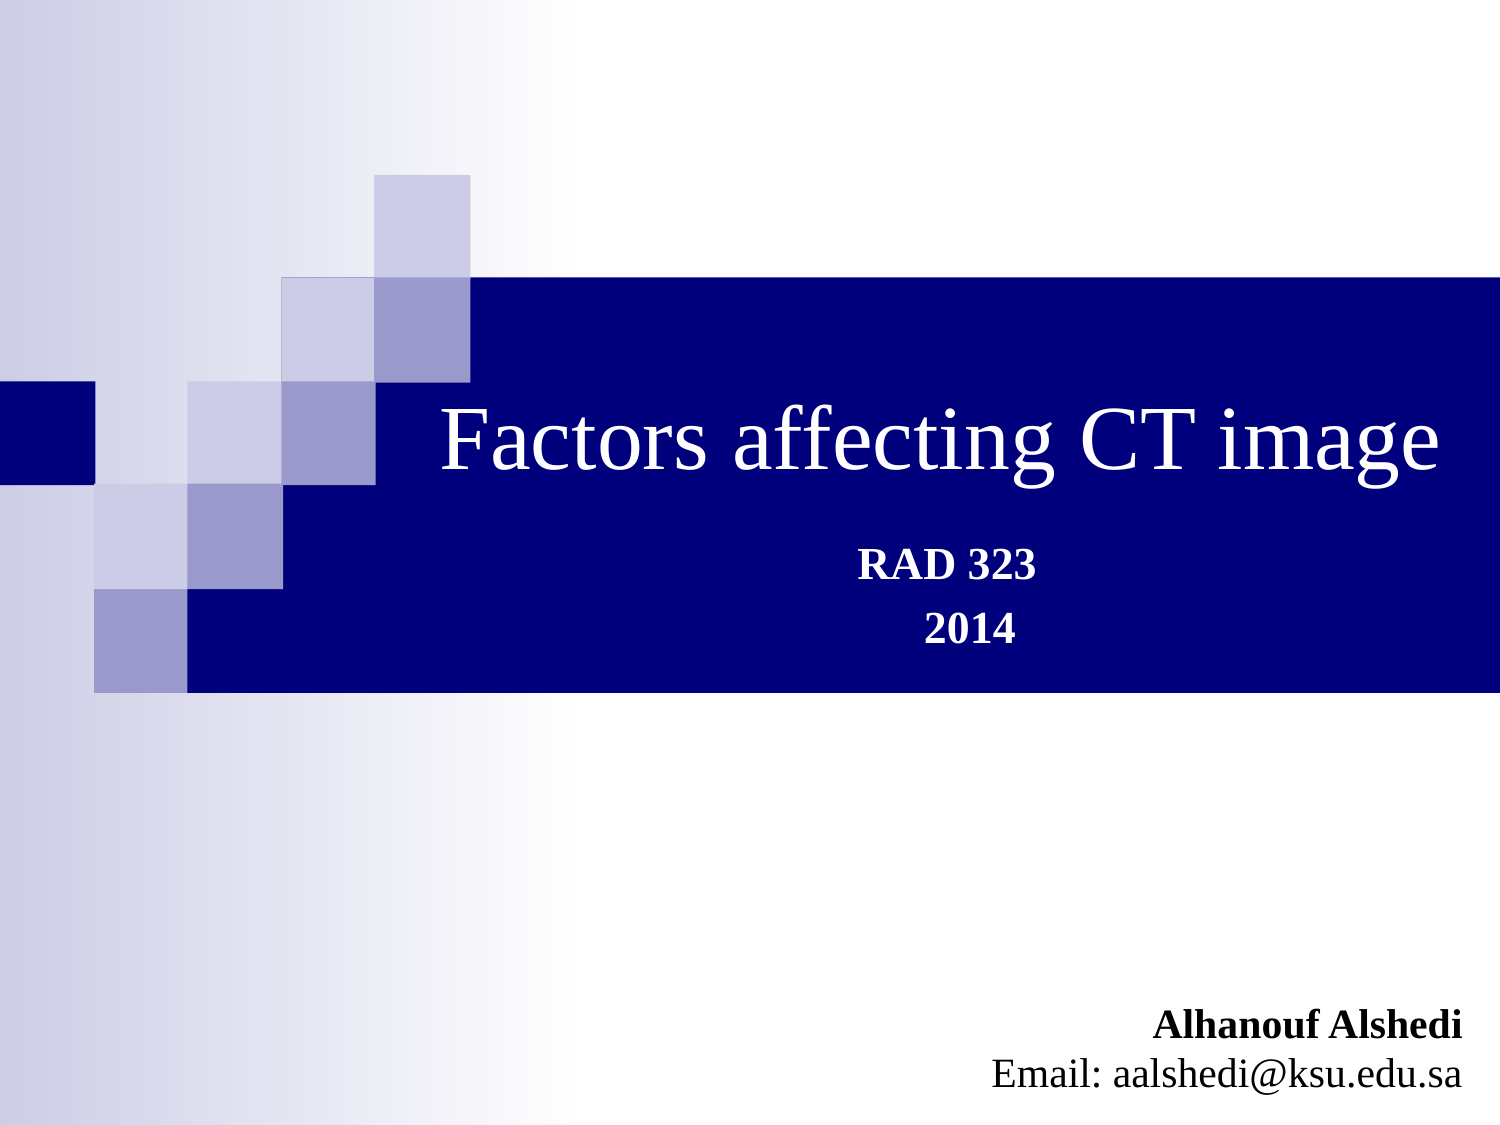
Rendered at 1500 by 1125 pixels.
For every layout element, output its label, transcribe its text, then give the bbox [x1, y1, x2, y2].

subtitle Alhanouf Alshedi Email: aalshedi@ksu.edu.sa [489, 999, 1478, 1125]
title Factors affecting CT image RAD 323 2014 [382, 361, 1500, 725]
